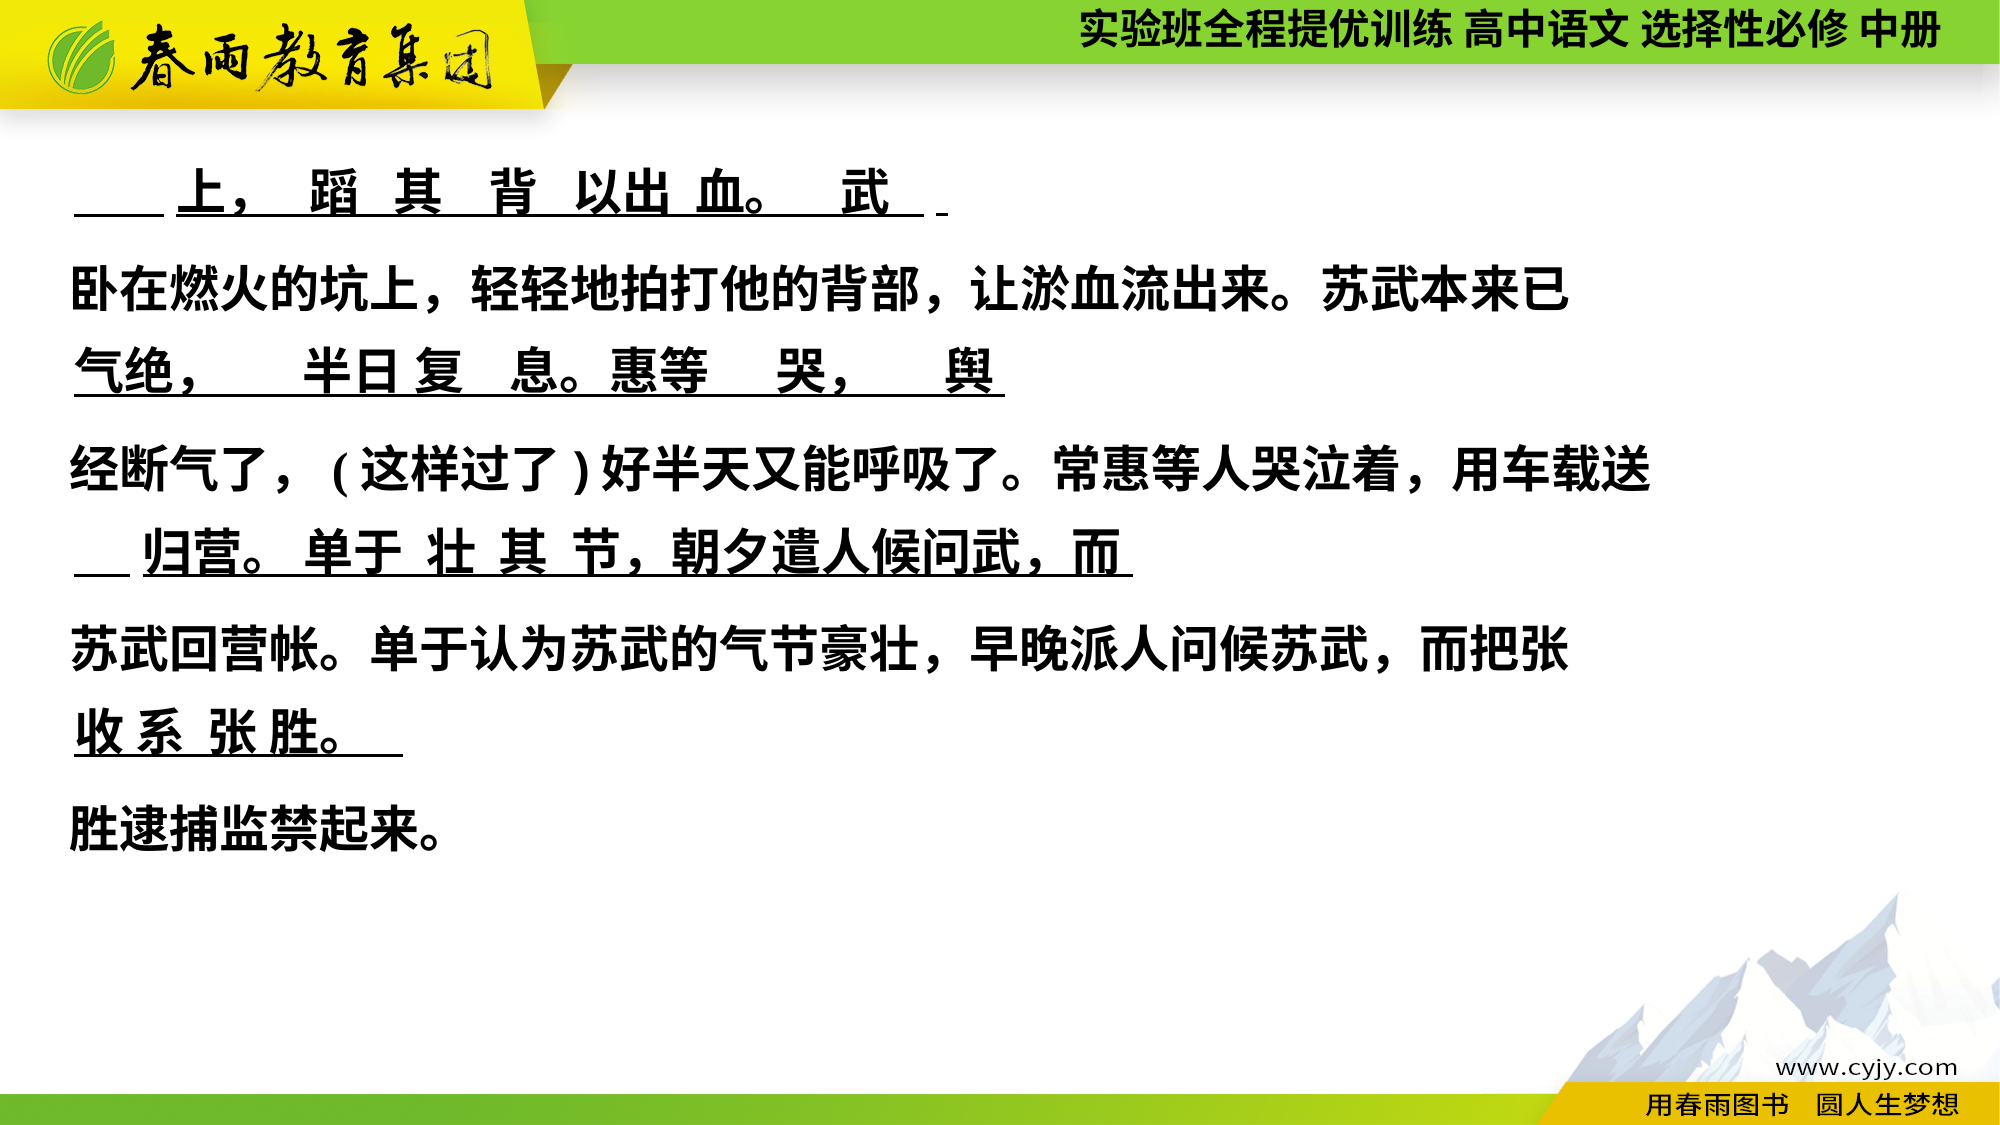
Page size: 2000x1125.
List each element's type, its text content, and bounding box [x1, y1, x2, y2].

text_box 卧在燃火的坑上，轻轻地拍打他的背部，让淤血流出来。苏武本来已 经断气了，(这样过了)好半天又能呼吸了。常惠等人哭泣着，用车载送 苏武回营帐。单于认为苏武的气节豪壮，早晚派人问候苏武，而把张 胜逮捕监禁起来。 [54, 219, 1939, 865]
picture [0, 0, 2000, 1125]
